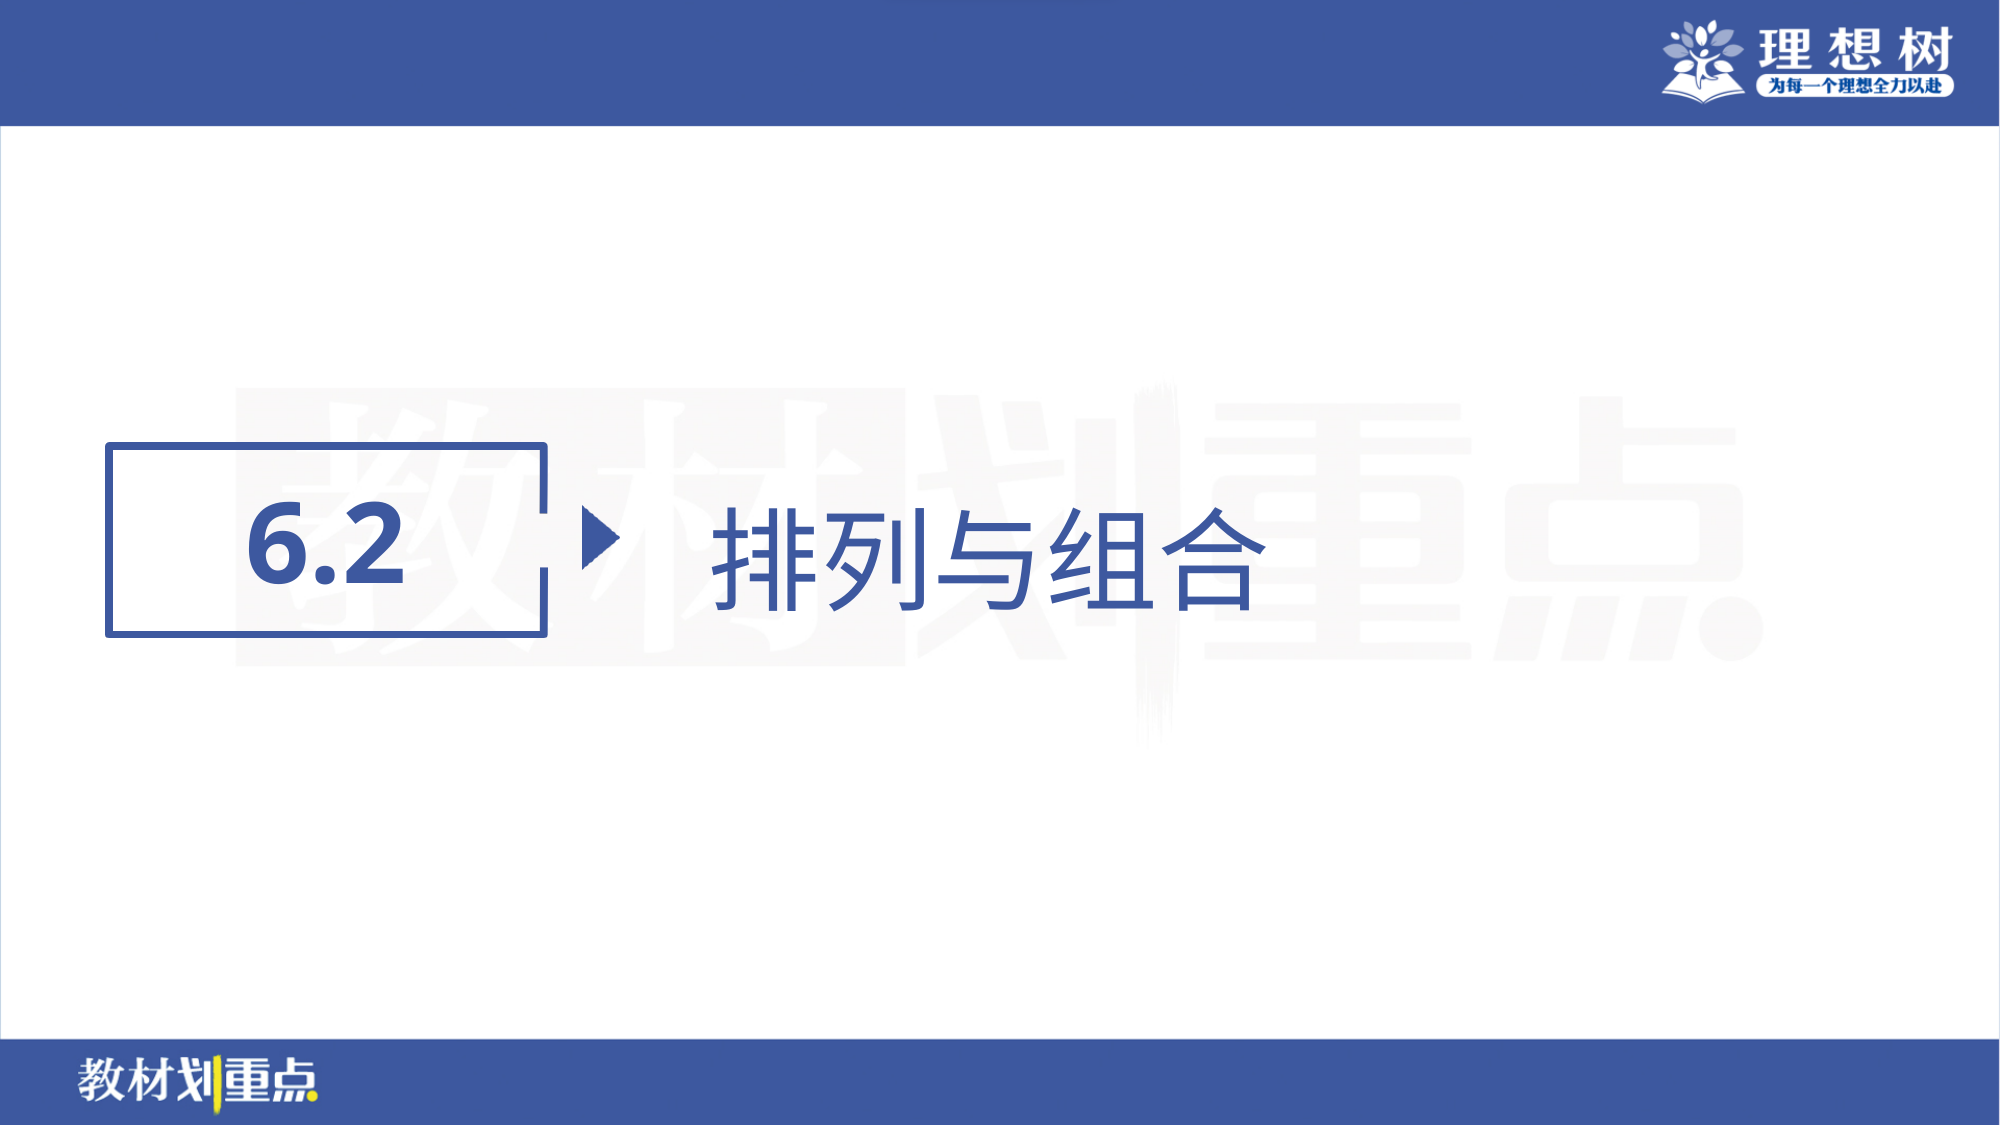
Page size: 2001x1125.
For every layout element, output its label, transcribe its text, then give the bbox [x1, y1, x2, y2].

text_box 排列与组合 [708, 424, 1967, 635]
picture [0, 0, 2000, 1125]
